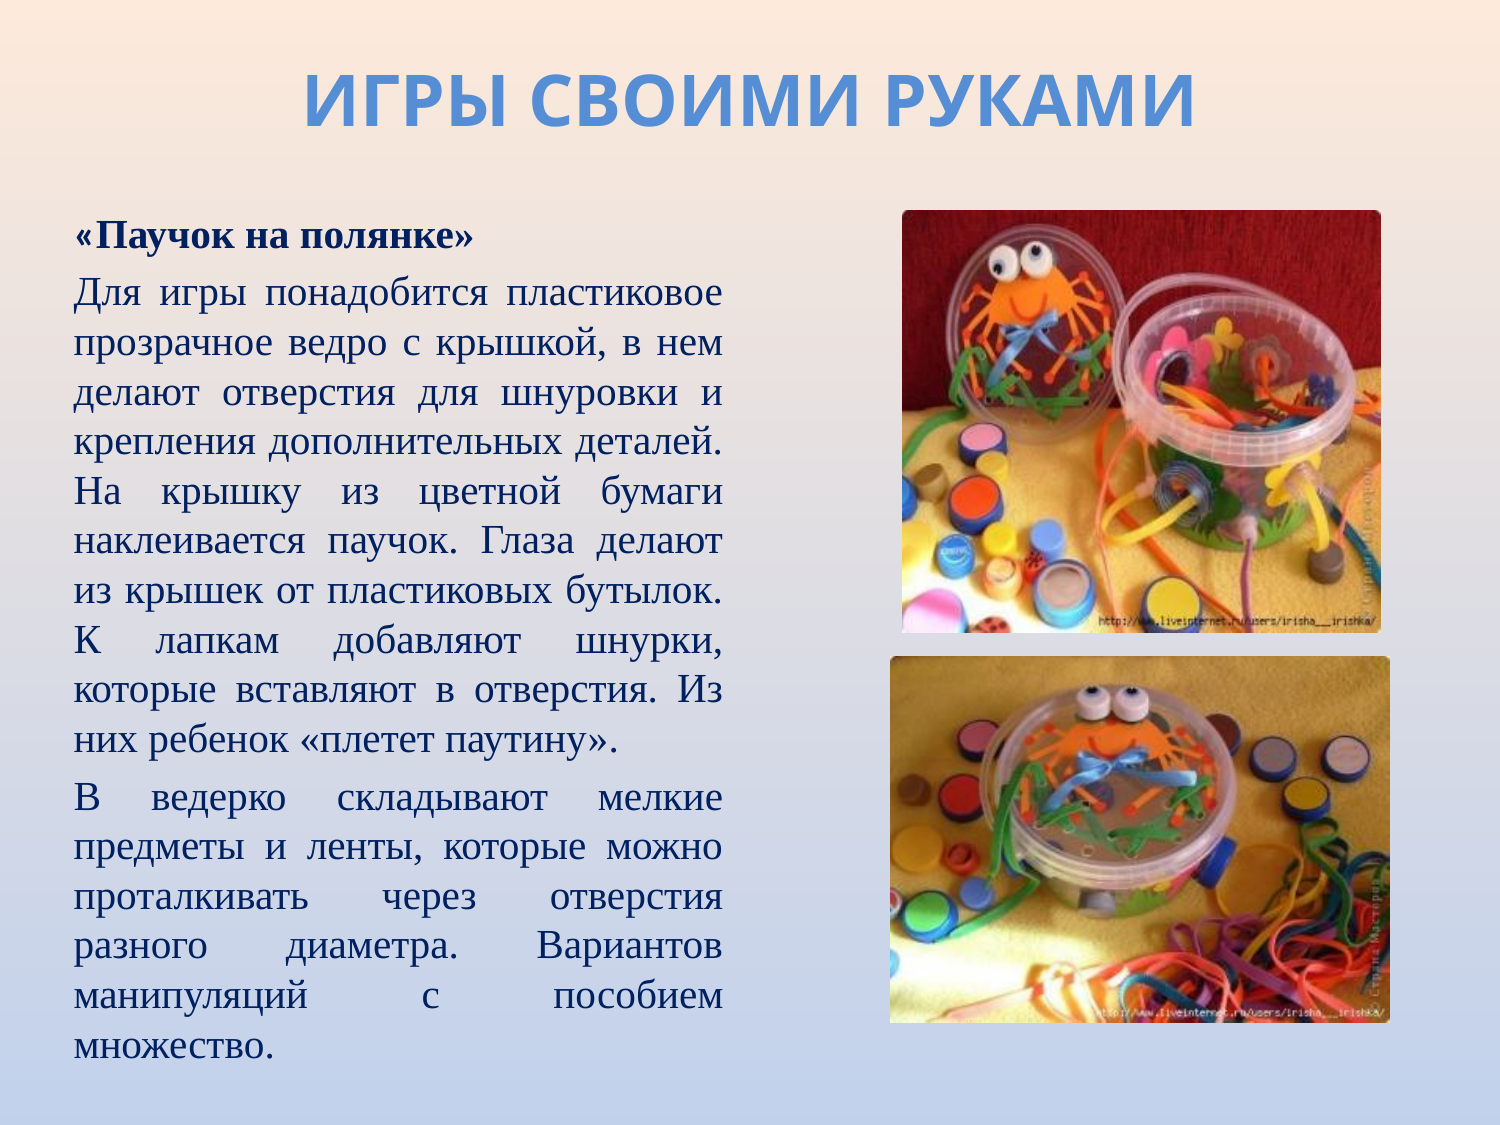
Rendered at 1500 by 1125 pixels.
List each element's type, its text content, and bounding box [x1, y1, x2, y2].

title ИГРЫ СВОИМИ РУКАМИ [112, 46, 1388, 235]
picture [890, 656, 1391, 1023]
picture [902, 210, 1382, 633]
subtitle «Паучок на полянке» Для игры понадобится пластиковое прозрачное ведро с крышкой, в нем делают отверстия для шнуровки и крепления дополнительных деталей. На крышку из цветной бумаги наклеивается паучок. Глаза делают из крышек от пластиковых бутылок. К лапкам добавляют шнурки, которые вставляют в отверстия. Из них ребенок «плетет паутину». В ведерко складывают мелкие предметы и ленты, которые можно проталкивать через отверстия разного диаметра. Вариантов манипуляций с пособием множество. [58, 199, 739, 1079]
